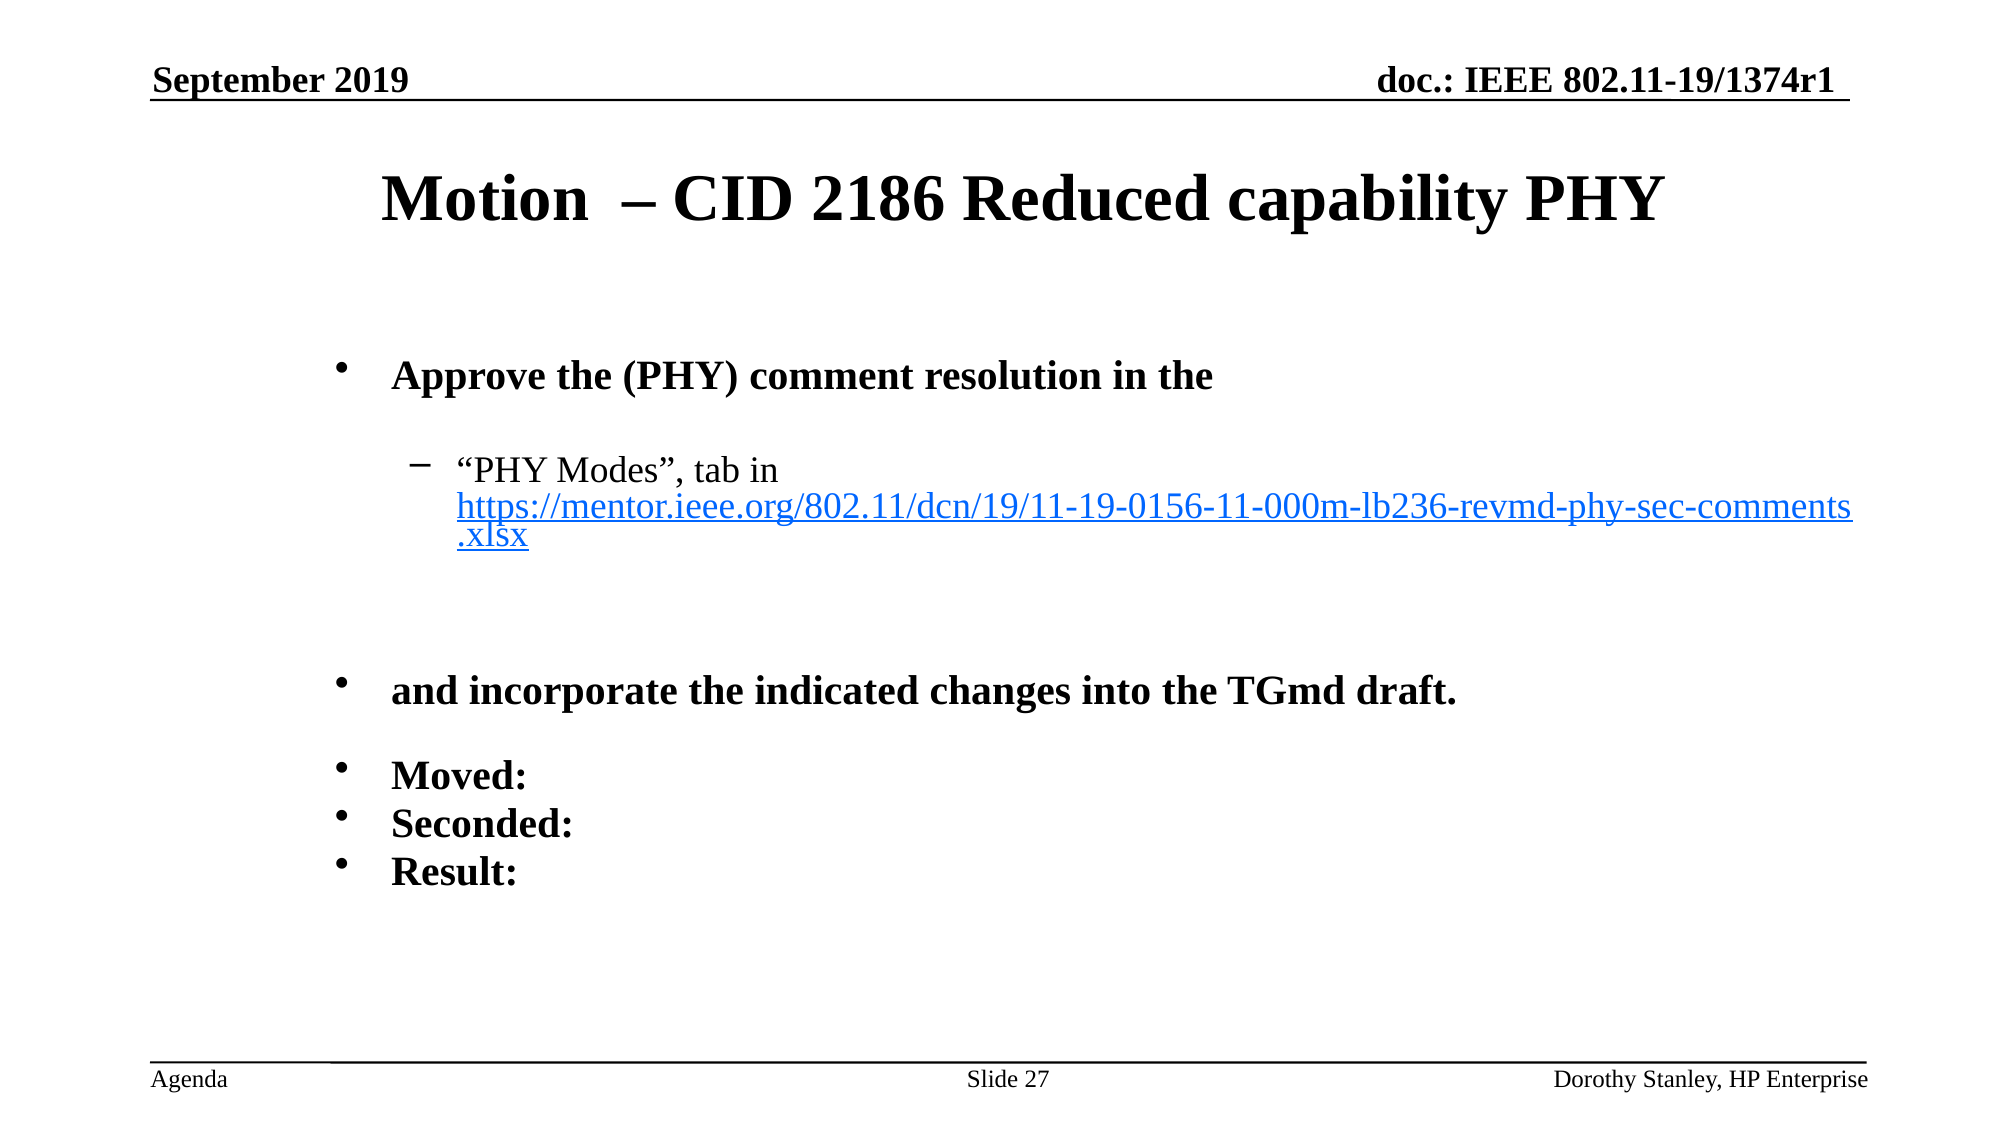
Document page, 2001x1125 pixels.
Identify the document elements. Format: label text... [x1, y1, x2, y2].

title Motion – CID 2186 Reduced capability PHY [200, 106, 1850, 281]
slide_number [152, 54, 567, 100]
footer Dorothy Stanley, HP Enterprise [1549, 1062, 1869, 1093]
list Approve the (PHY) comment resolution in the “PHY Modes”, tab in https://mentor.ieee.org/802.11/dcn/19/11-19-0156-11-000m-lb236-revmd-phy-sec-comments.xlsx and incorporate the indicated changes into the TGmd draft. Moved: Seconded: Result: [319, 350, 1875, 861]
slide_number Slide 27 [966, 1062, 1051, 1093]
